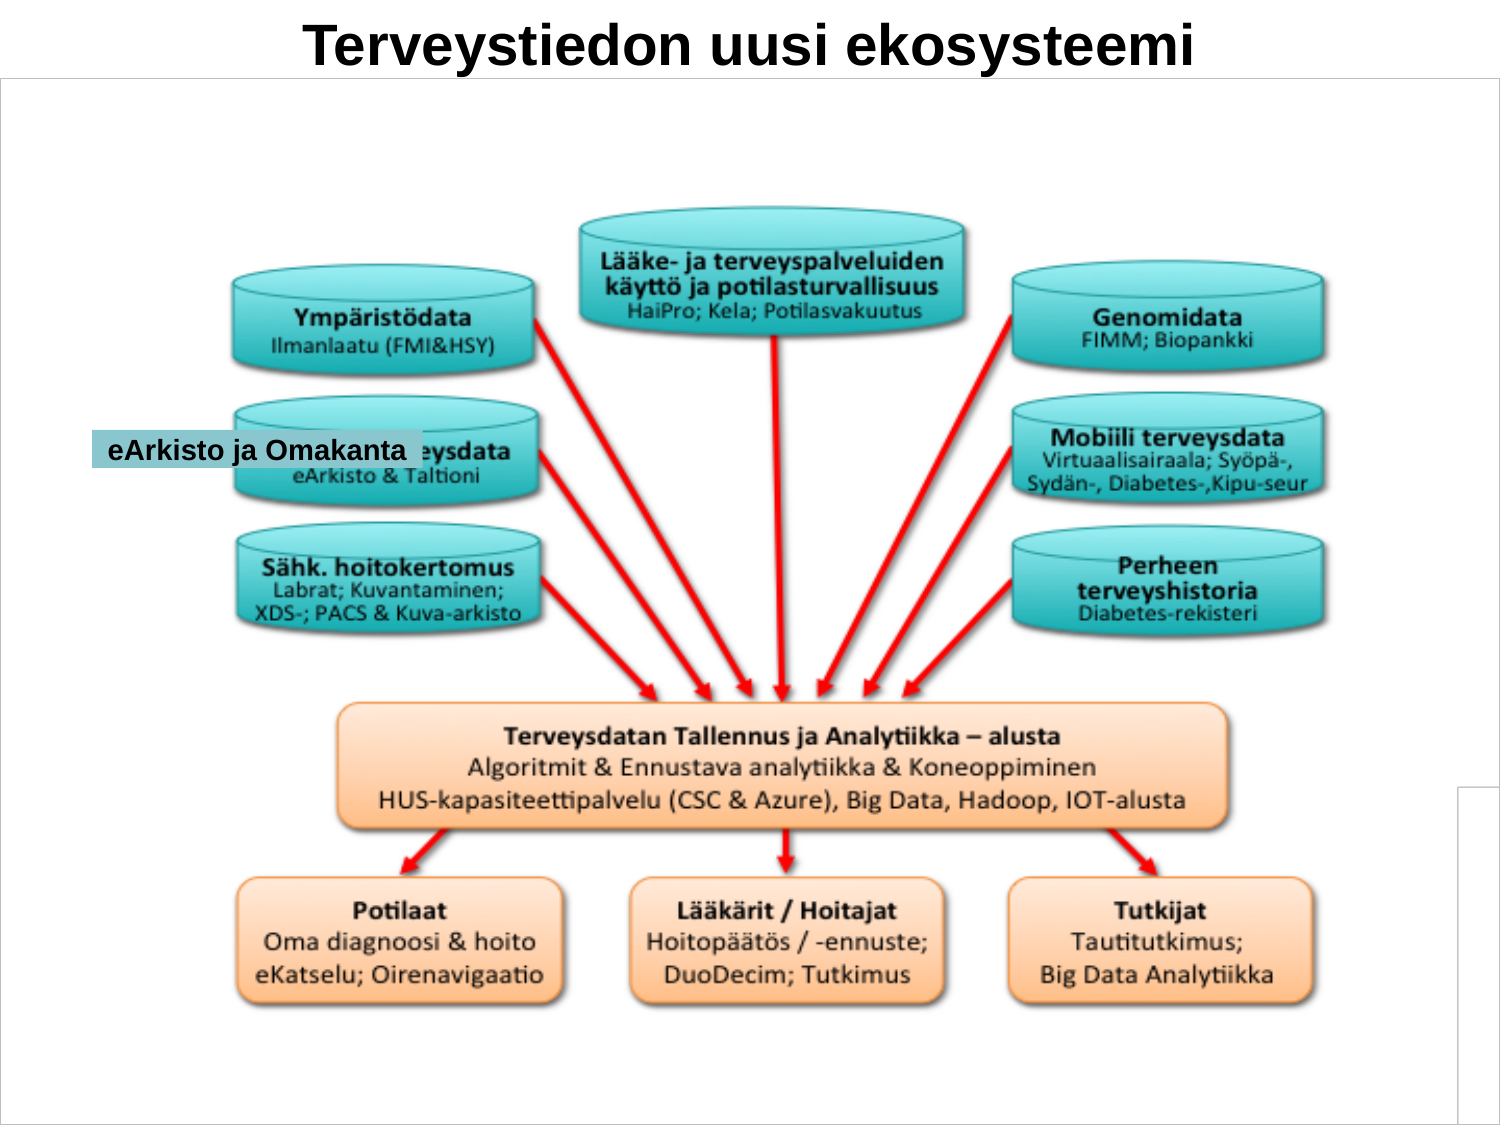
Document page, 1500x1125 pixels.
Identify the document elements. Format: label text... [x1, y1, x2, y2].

text_box Terveystiedon uusi ekosysteemi [288, 0, 1212, 78]
picture [0, 78, 1500, 1125]
